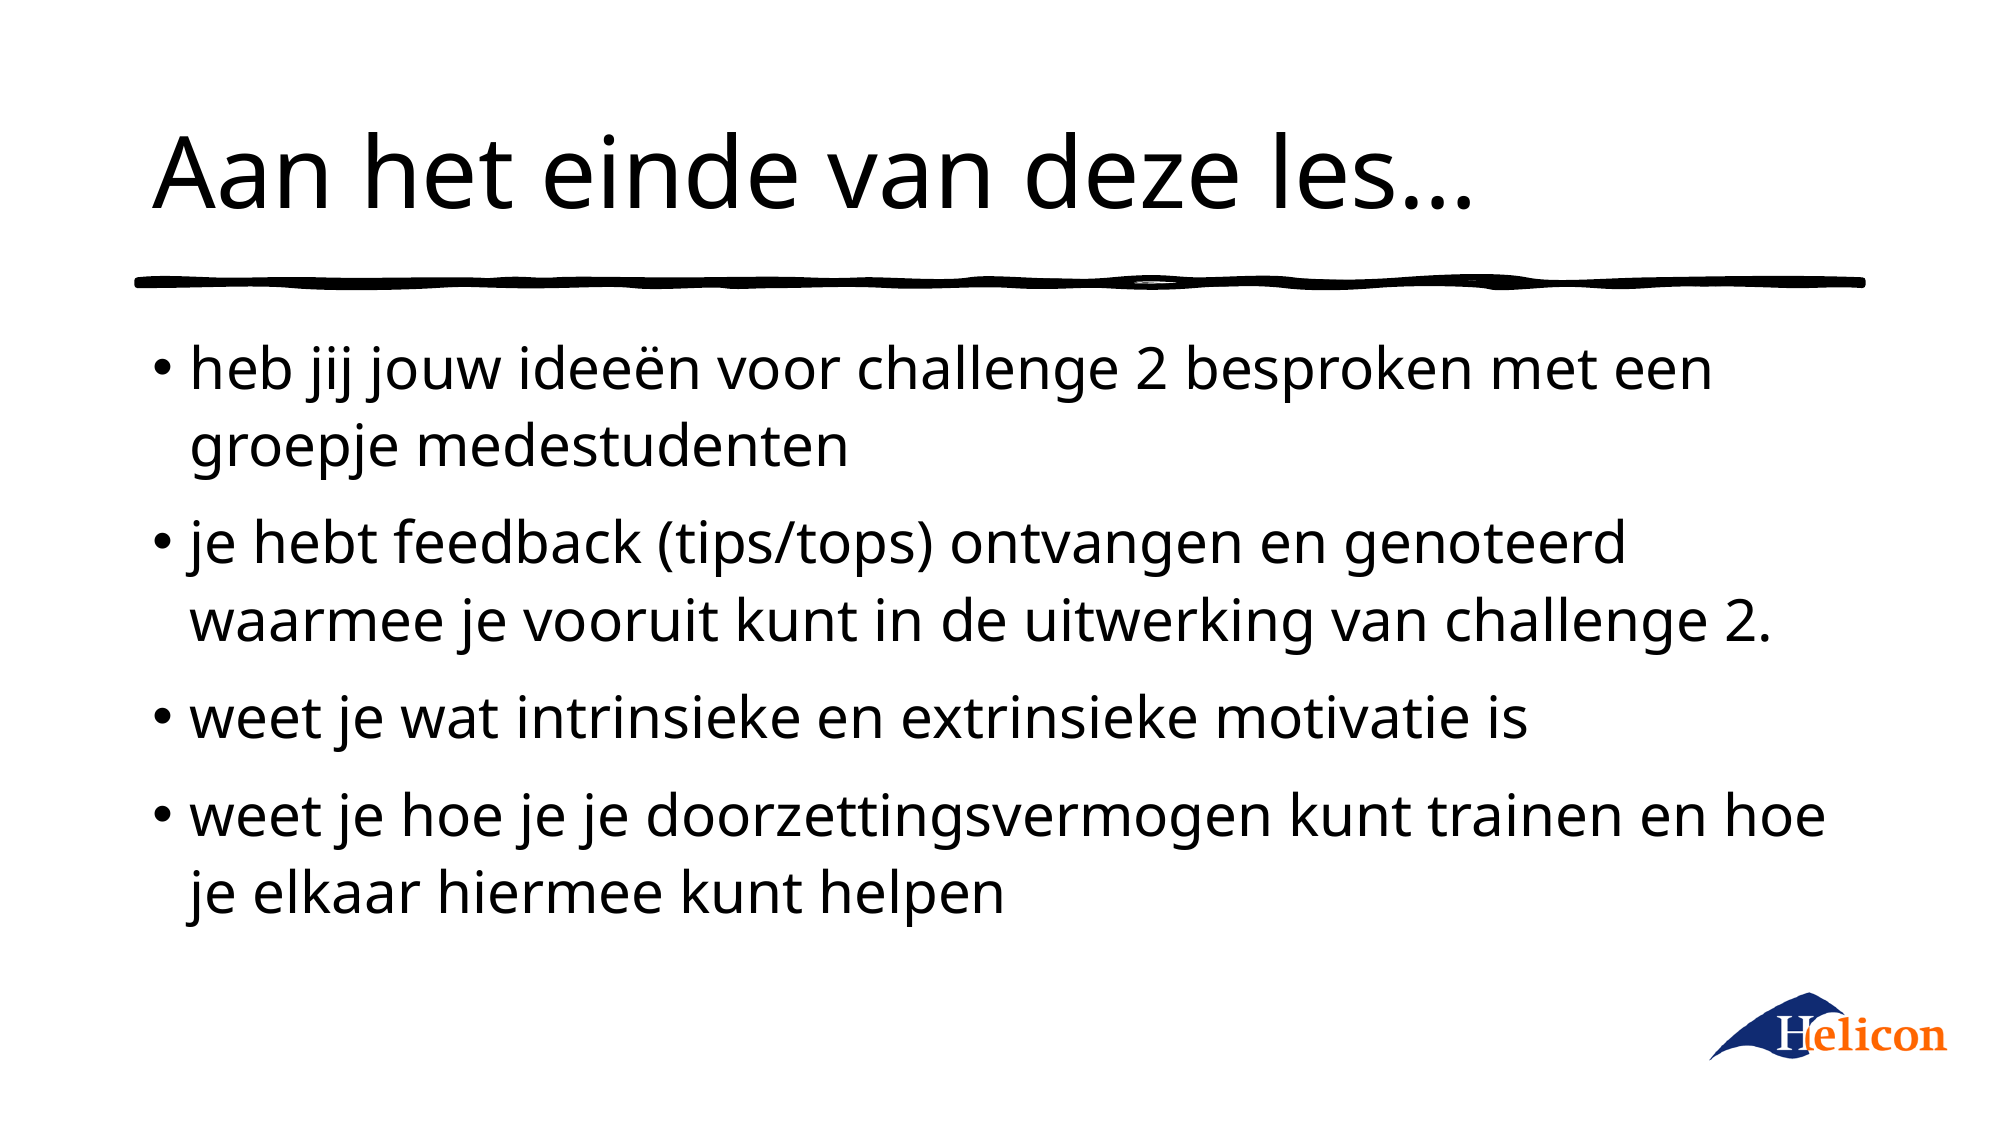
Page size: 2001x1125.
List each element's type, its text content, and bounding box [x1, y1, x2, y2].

list heb jij jouw ideeën voor challenge 2 besproken met een groepje medestudenten je hebt feedback (tips/tops) ontvangen en genoteerd waarmee je vooruit kunt in de uitwerking van challenge 2. weet je wat intrinsieke en extrinsieke motivatie is weet je hoe je je doorzettingsvermogen kunt trainen en hoe je elkaar hiermee kunt helpen [137, 316, 1863, 1014]
title Aan het einde van deze les… [137, 59, 1863, 278]
picture [1671, 952, 2000, 1125]
